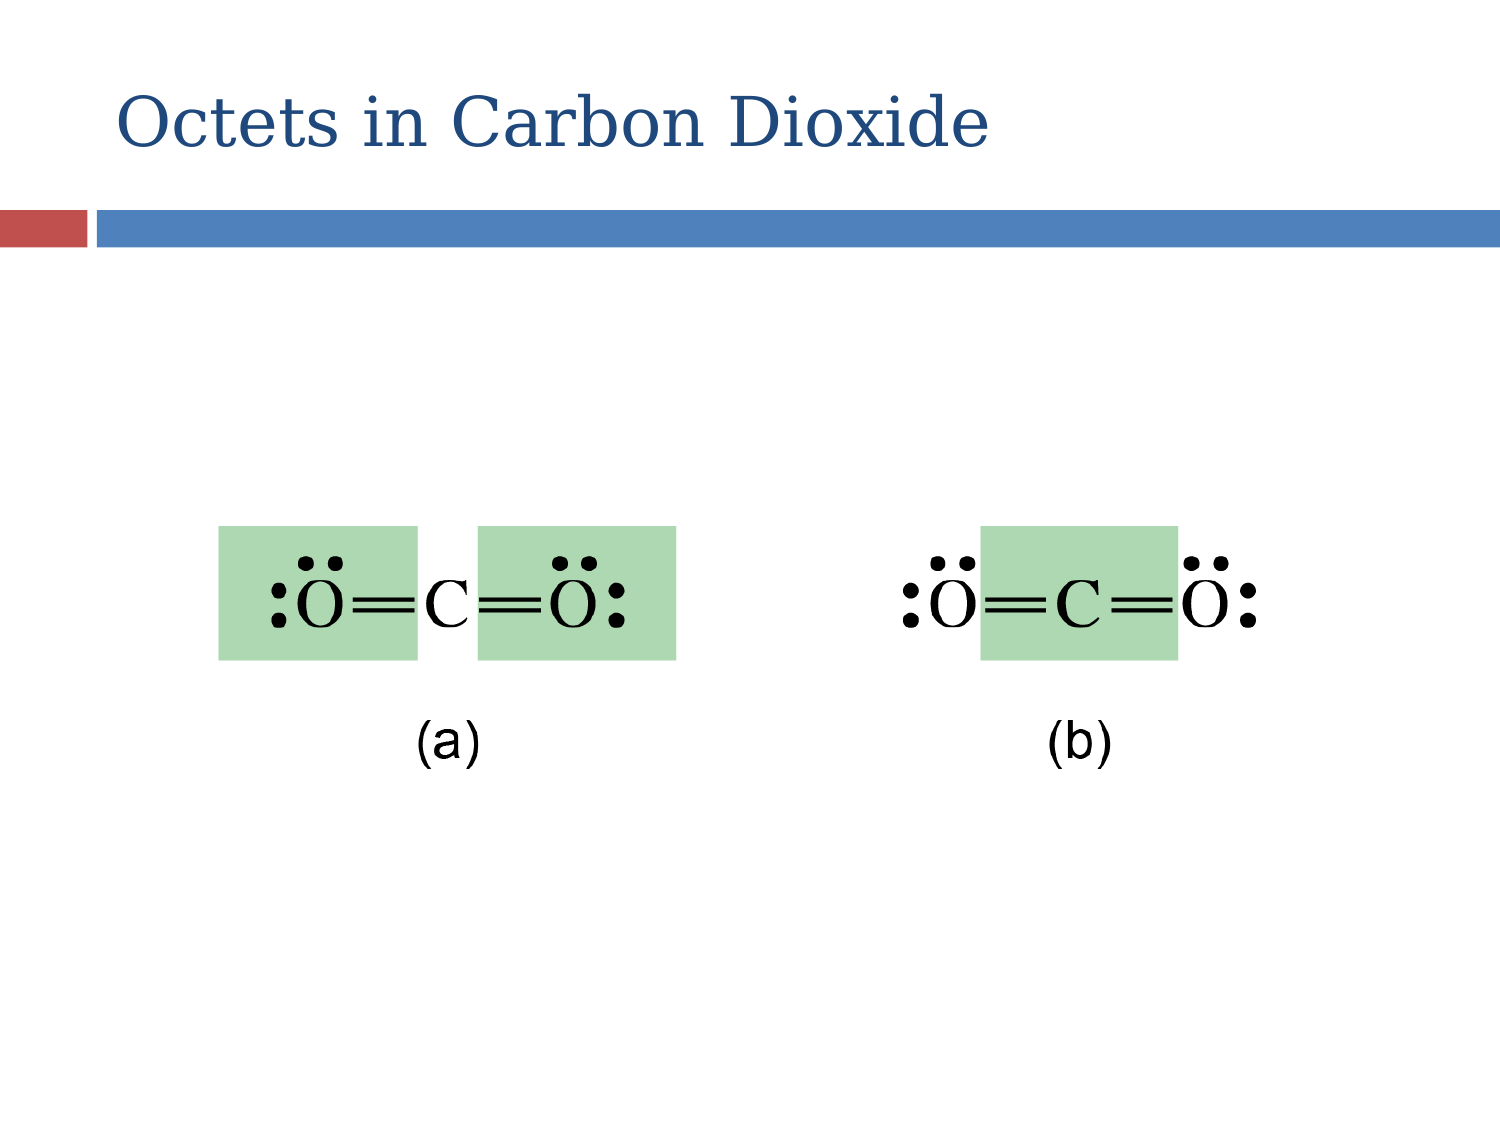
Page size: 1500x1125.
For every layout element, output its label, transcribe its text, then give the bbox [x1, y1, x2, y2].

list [103, 441, 1397, 825]
title Octets in Carbon Dioxide [100, 37, 1438, 200]
